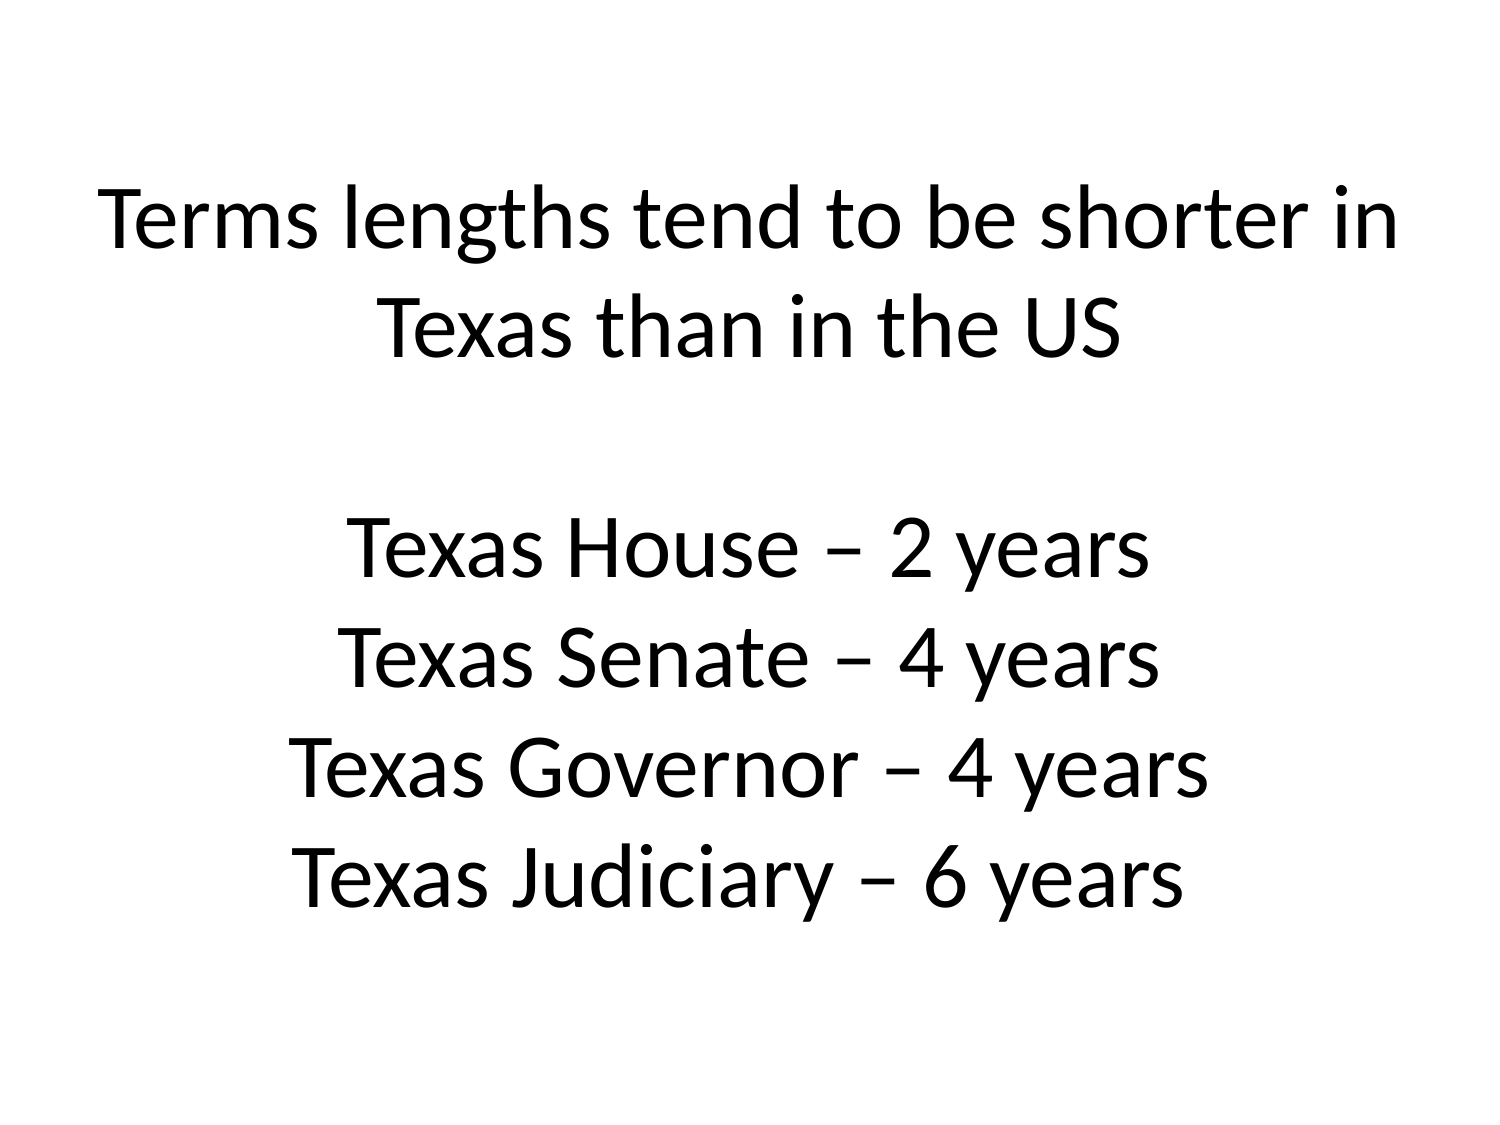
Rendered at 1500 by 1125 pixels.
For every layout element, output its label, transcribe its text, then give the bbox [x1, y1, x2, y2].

title Terms lengths tend to be shorter in Texas than in the US Texas House – 2 years Texas Senate – 4 years Texas Governor – 4 years Texas Judiciary – 6 years [74, 44, 1426, 1038]
